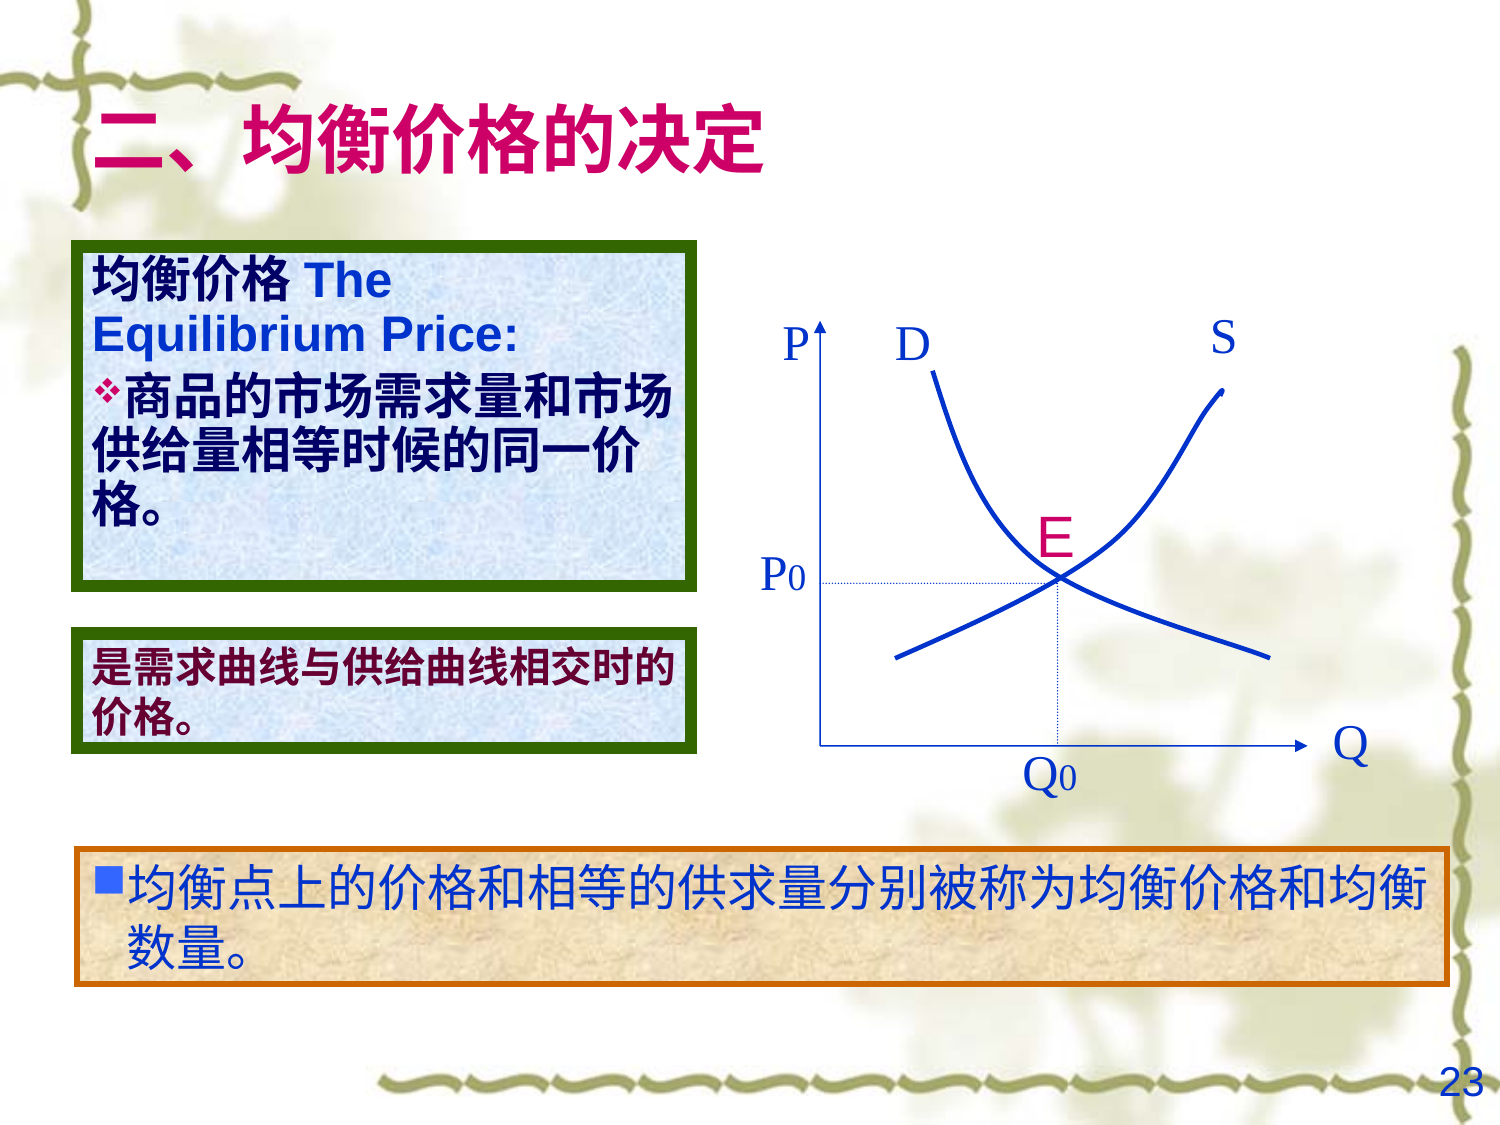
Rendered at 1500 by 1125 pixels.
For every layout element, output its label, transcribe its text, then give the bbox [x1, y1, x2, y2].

slide_number 23 [1080, 1046, 1500, 1125]
text_box 是需求曲线与供给曲线相交时的价格。 [76, 633, 692, 748]
text_box E [1021, 491, 1128, 577]
picture [0, 0, 1500, 1125]
text_box [1093, 739, 1308, 753]
text_box [895, 556, 1062, 659]
title 二、均衡价格的决定 [76, 90, 1447, 185]
list 均衡价格The Equilibrium Price: 商品的市场需求量和市场供给量相等时候的同一价格。 [76, 246, 691, 587]
text_box [1102, 390, 1223, 527]
text_box S [1195, 295, 1253, 371]
text_box [934, 378, 1074, 548]
text_box [1061, 537, 1271, 659]
text_box P0 [745, 533, 845, 608]
text_box Q [1317, 702, 1384, 778]
text_box D [880, 302, 946, 378]
text_box Q0 [1007, 733, 1093, 808]
text_box P [767, 302, 826, 378]
text_box 均衡点上的价格和相等的供求量分别被称为均衡价格和均衡数量。 [76, 849, 1447, 984]
